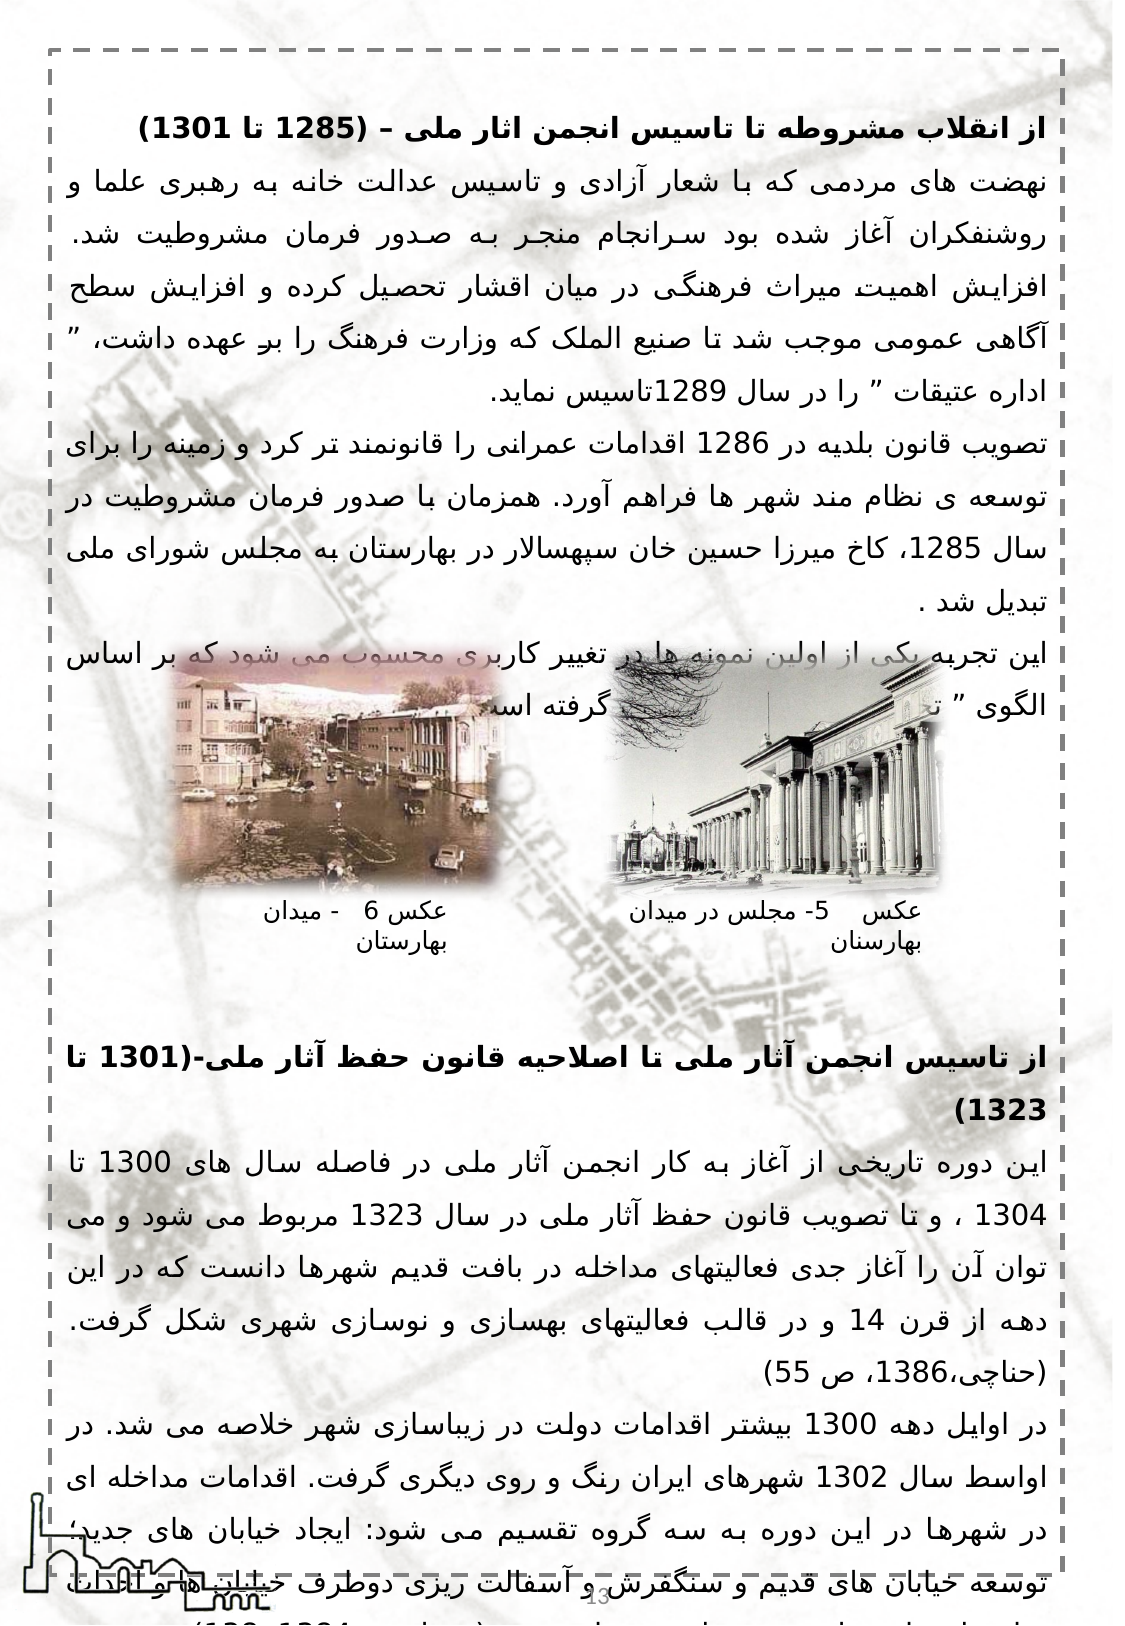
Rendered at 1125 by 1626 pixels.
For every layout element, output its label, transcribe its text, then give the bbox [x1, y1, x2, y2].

text_box از انقلاب مشروطه تا تاسیس انجمن اثار ملی – (1285 تا 1301) نهضت های مردمی که با شعار آزادی و تاسیس عدالت خانه به رهبری علما و روشنفکران آغاز شده بود سرانجام منجر به صدور فرمان مشروطیت شد. افزایش اهمیت میراث فرهنگی در میان اقشار تحصیل کرده و افزایش سطح آگاهی عمومی موجب شد تا صنیع الملک که وزارت فرهنگ را بر عهده داشت، ” اداره عتیقات ” را در سال 1289تاسیس نماید. تصویب قانون بلدیه در 1286 اقدامات عمرانی را قانونمند تر کرد و زمینه را برای توسعه ی نظام مند شهر ها فراهم آورد. همزمان با صدور فرمان مشروطیت در سال 1285، کاخ میرزا حسین خان سپهسالار در بهارستان به مجلس شورای ملی تبدیل شد . این تجربه یکی از اولین نمونه ها در تغییر کاربری محسوب می شود که بر اساس الگوی ” تخریب و نوسازی ” صورت گرفته است. از تاسیس انجمن آثار ملی تا اصلاحیه قانون حفظ آثار ملی-(1301 تا 1323) این دوره تاریخی از آغاز به کار انجمن آثار ملی در فاصله سال های 1300 تا 1304 ، و تا تصویب قانون حفظ آثار ملی در سال 1323 مربوط می شود و می توان آن را آغاز جدی فعالیتهای مداخله در بافت قدیم شهرها دانست که در این دهه از قرن 14 و در قالب فعالیتهای بهسازی و نوسازی شهری شکل گرفت. (حناچی،1386، ص 55) در اوایل دهه 1300 بیشتر اقدامات دولت در زیباسازی شهر خلاصه می شد. در اواسط سال 1302 شهرهای ایران رنگ و روی دیگری گرفت. اقدامات مداخله ای در شهرها در این دوره به سه گروه تقسیم می شود: ایجاد خیابان های جدید؛ توسعه خیابان های قدیم و سنگفرش و آسفالت ریزی دوطرف خیابان ها و احداث ساختمان های دولتی متعدد با روش های جدید. (پور احمد، 1384، 138) هرچند اولین محمل قانونی مداخله جدی در بافتهای کهن شهری را می توان به قانون بلدیه سال 1286 هجری شمسی (1907 میلادی) نسبت داد، اما در عمل قانون بلدیه سال 1309 هجری شمسی (1930 میلادی) بود که زمینه مداخلات سنگین در این بافتها را فراهم آورد. نسبت به قانون اول، در این قانون قدرت اجرایی نمودن سیاستها و برنامه های مداخله به مراتب فزونی یافت. (حبیبی،1385،ص 29-30) [48, 48, 1065, 254]
text_box 13 [362, 1550, 625, 1625]
picture [0, 255, 1125, 1369]
text_box از انقلاب مشروطه تا تاسیس انجمن اثار ملی – (1285 تا 1301) نهضت های مردمی که با شعار آزادی و تاسیس عدالت خانه به رهبری علما و روشنفکران آغاز شده بود سرانجام منجر به صدور فرمان مشروطیت شد. افزایش اهمیت میراث فرهنگی در میان اقشار تحصیل کرده و افزایش سطح آگاهی عمومی موجب شد تا صنیع الملک که وزارت فرهنگ را بر عهده داشت، ” اداره عتیقات ” را در سال 1289تاسیس نماید. تصویب قانون بلدیه در 1286 اقدامات عمرانی را قانونمند تر کرد و زمینه را برای توسعه ی نظام مند شهر ها فراهم آورد. همزمان با صدور فرمان مشروطیت در سال 1285، کاخ میرزا حسین خان سپهسالار در بهارستان به مجلس شورای ملی تبدیل شد . این تجربه یکی از اولین نمونه ها در تغییر کاربری محسوب می شود که بر اساس الگوی ” تخریب و نوسازی ” صورت گرفته است. از تاسیس انجمن آثار ملی تا اصلاحیه قانون حفظ آثار ملی-(1301 تا 1323) این دوره تاریخی از آغاز به کار انجمن آثار ملی در فاصله سال های 1300 تا 1304 ، و تا تصویب قانون حفظ آثار ملی در سال 1323 مربوط می شود و می توان آن را آغاز جدی فعالیتهای مداخله در بافت قدیم شهرها دانست که در این دهه از قرن 14 و در قالب فعالیتهای بهسازی و نوسازی شهری شکل گرفت. (حناچی،1386، ص 55) در اوایل دهه 1300 بیشتر اقدامات دولت در زیباسازی شهر خلاصه می شد. در اواسط سال 1302 شهرهای ایران رنگ و روی دیگری گرفت. اقدامات مداخله ای در شهرها در این دوره به سه گروه تقسیم می شود: ایجاد خیابان های جدید؛ توسعه خیابان های قدیم و سنگفرش و آسفالت ریزی دوطرف خیابان ها و احداث ساختمان های دولتی متعدد با روش های جدید. (پور احمد، 1384، 138) هرچند اولین محمل قانونی مداخله جدی در بافتهای کهن شهری را می توان به قانون بلدیه سال 1286 هجری شمسی (1907 میلادی) نسبت داد، اما در عمل قانون بلدیه سال 1309 هجری شمسی (1930 میلادی) بود که زمینه مداخلات سنگین در این بافتها را فراهم آورد. نسبت به قانون اول، در این قانون قدرت اجرایی نمودن سیاستها و برنامه های مداخله به مراتب فزونی یافت. (حبیبی،1385،ص 29-30) [48, 1378, 1065, 1577]
picture [13, 1419, 275, 1625]
